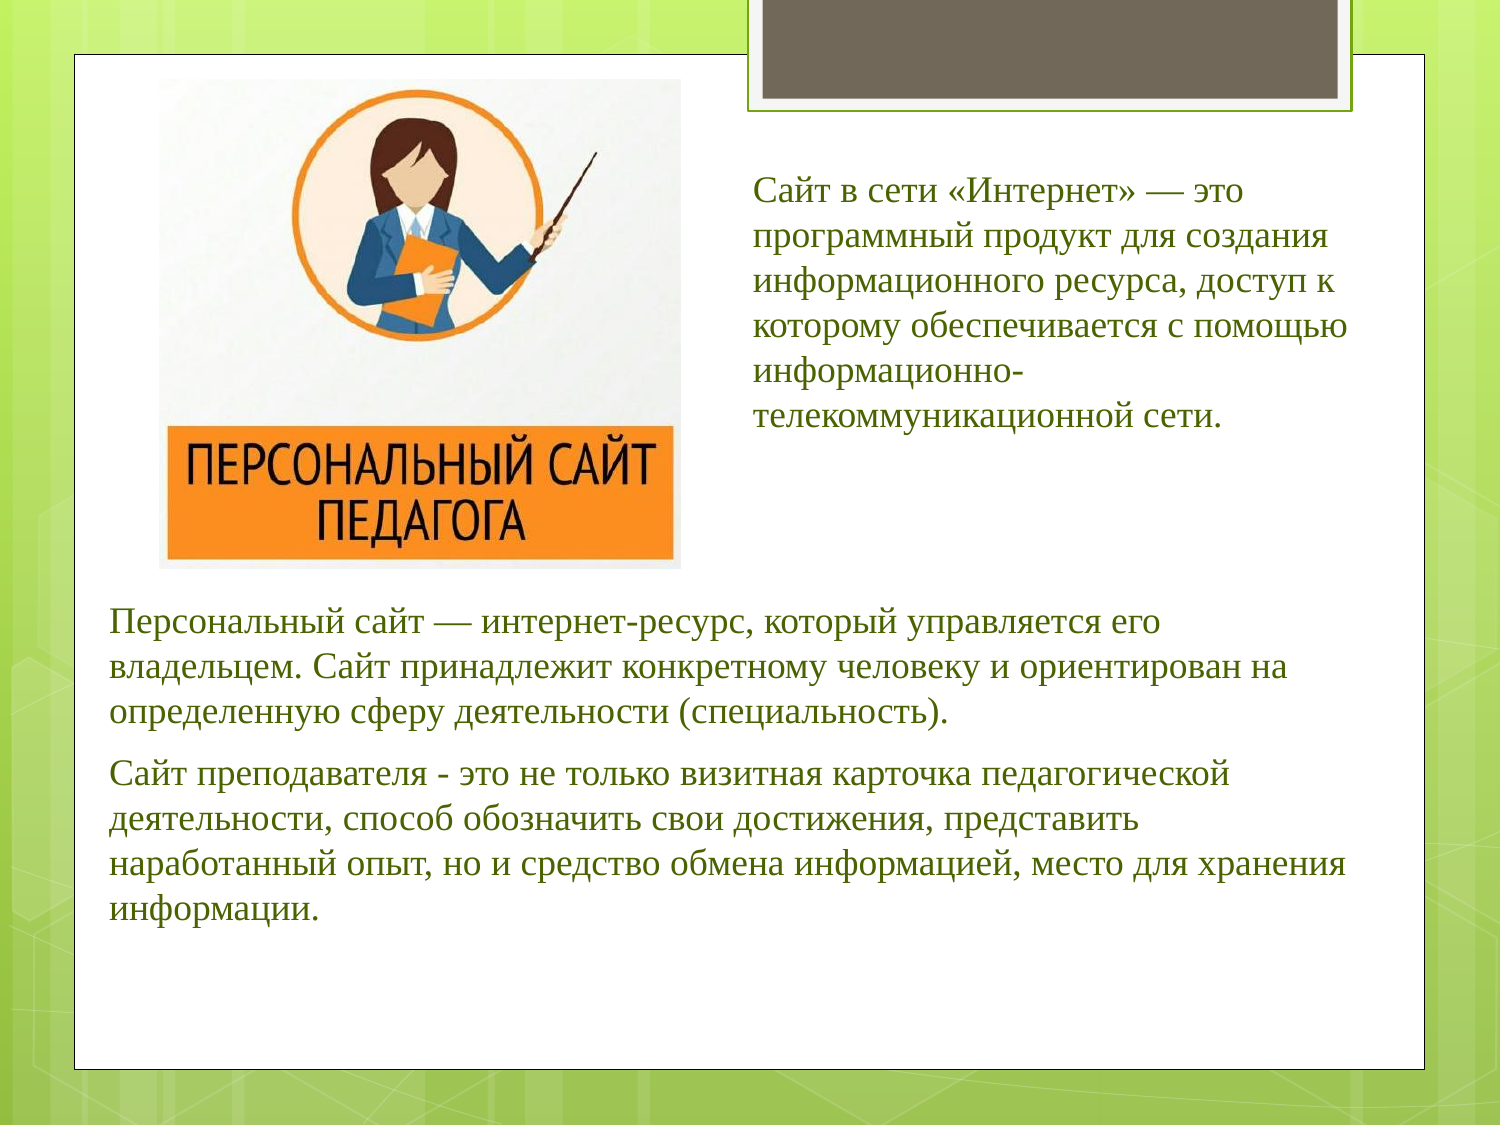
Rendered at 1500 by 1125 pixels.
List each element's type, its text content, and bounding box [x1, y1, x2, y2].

text_box Персональный сайт — интернет-ресурс, который управляется его владельцем. Сайт принадлежит конкретному человеку и ориентирован на определенную сферу деятельности (специальность). [94, 588, 1375, 738]
text_box Сайт в сети «Интернет» — это программный продукт для создания информационного ресурса, доступ к которому обеспечивается с помощью информационно-телекоммуникационной сети. [738, 157, 1375, 487]
picture [159, 78, 681, 569]
text_box Сайт преподавателя - это не только визитная карточка педагогической деятельности, способ обозначить свои достижения, представить наработанный опыт, но и средство обмена информацией, место для хранения информации. [94, 740, 1382, 935]
